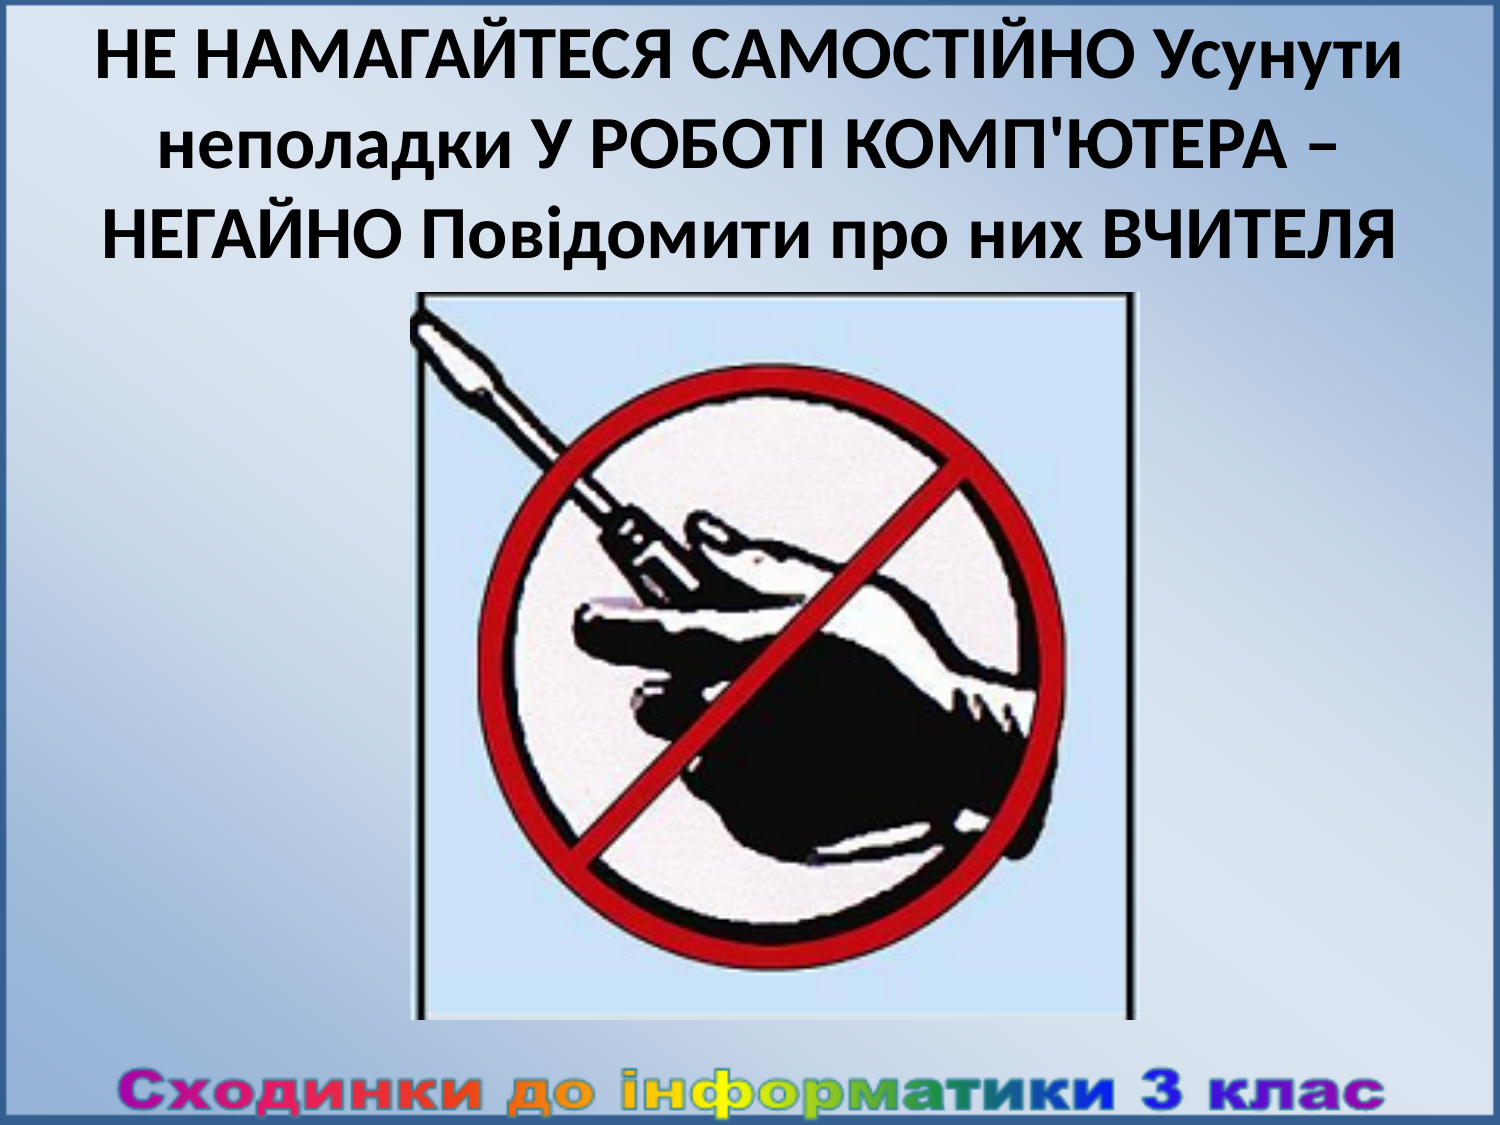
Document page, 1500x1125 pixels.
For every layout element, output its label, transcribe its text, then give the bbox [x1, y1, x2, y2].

title НЕ НАМАГАЙТЕСЯ САМОСТІЙНО Усунути неполадки У РОБОТІ КОМП'ЮТЕРА – НЕГАЙНО Повідомити про них ВЧИТЕЛЯ [0, 44, 1500, 233]
picture [0, 233, 1500, 1125]
picture [0, 0, 1500, 44]
